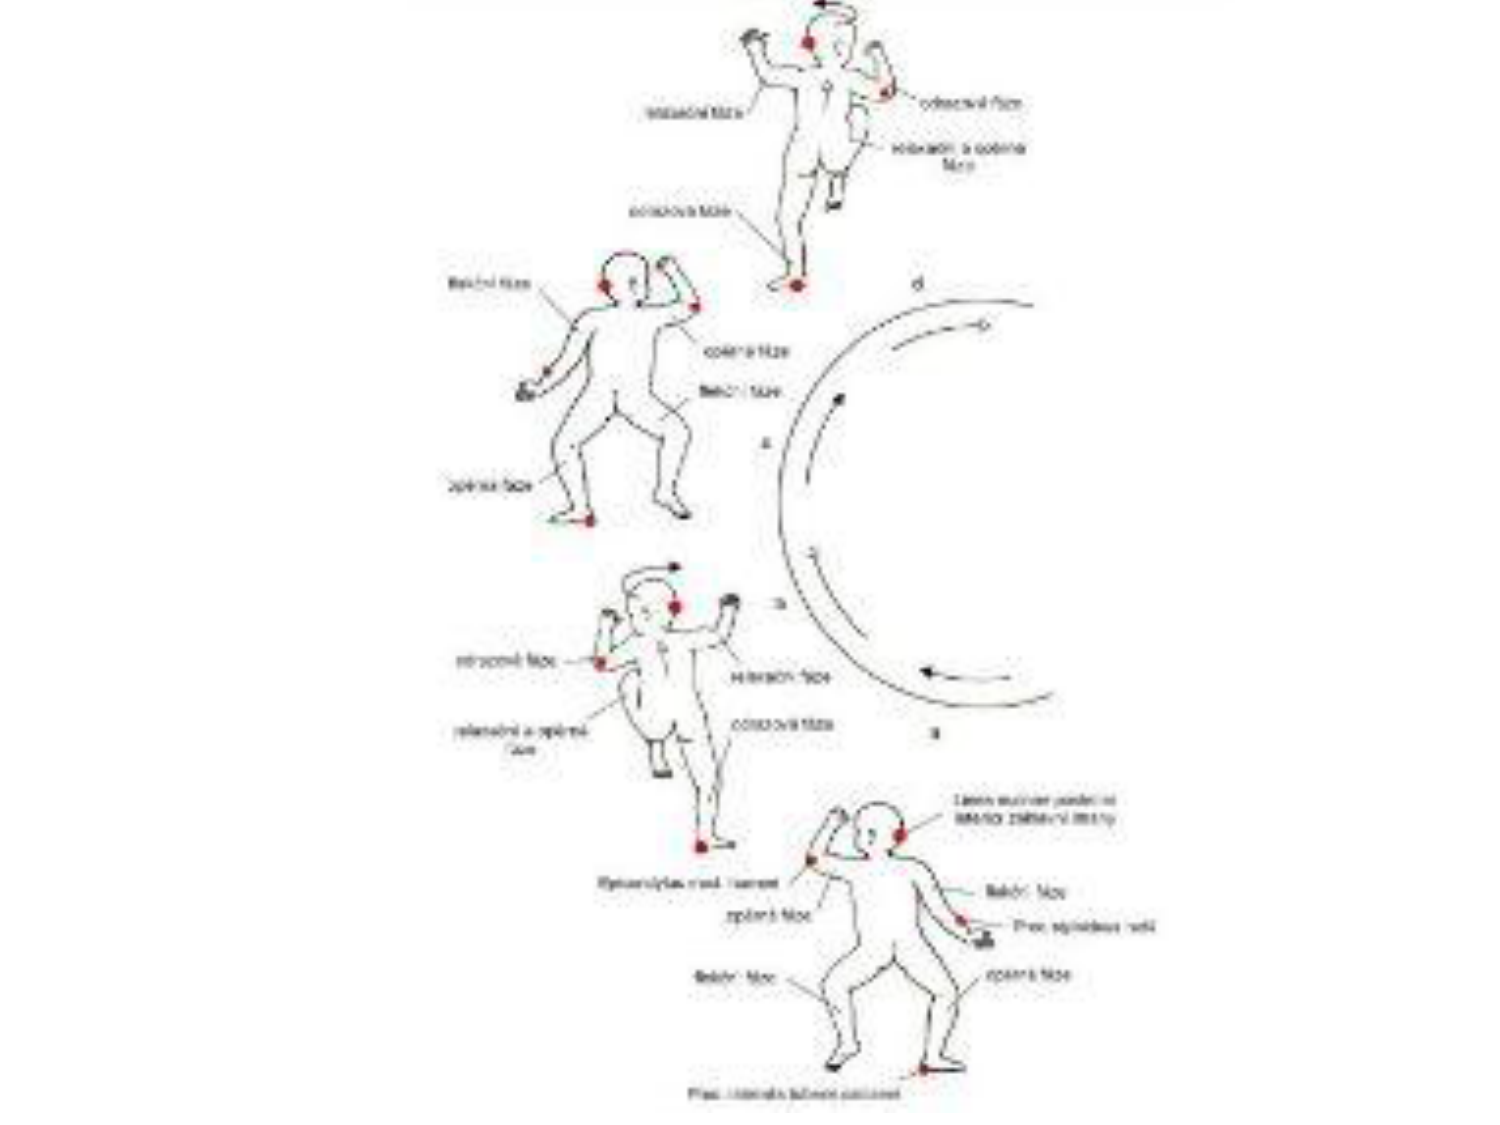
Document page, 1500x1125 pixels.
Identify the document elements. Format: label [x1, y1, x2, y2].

picture [407, 0, 1235, 1114]
